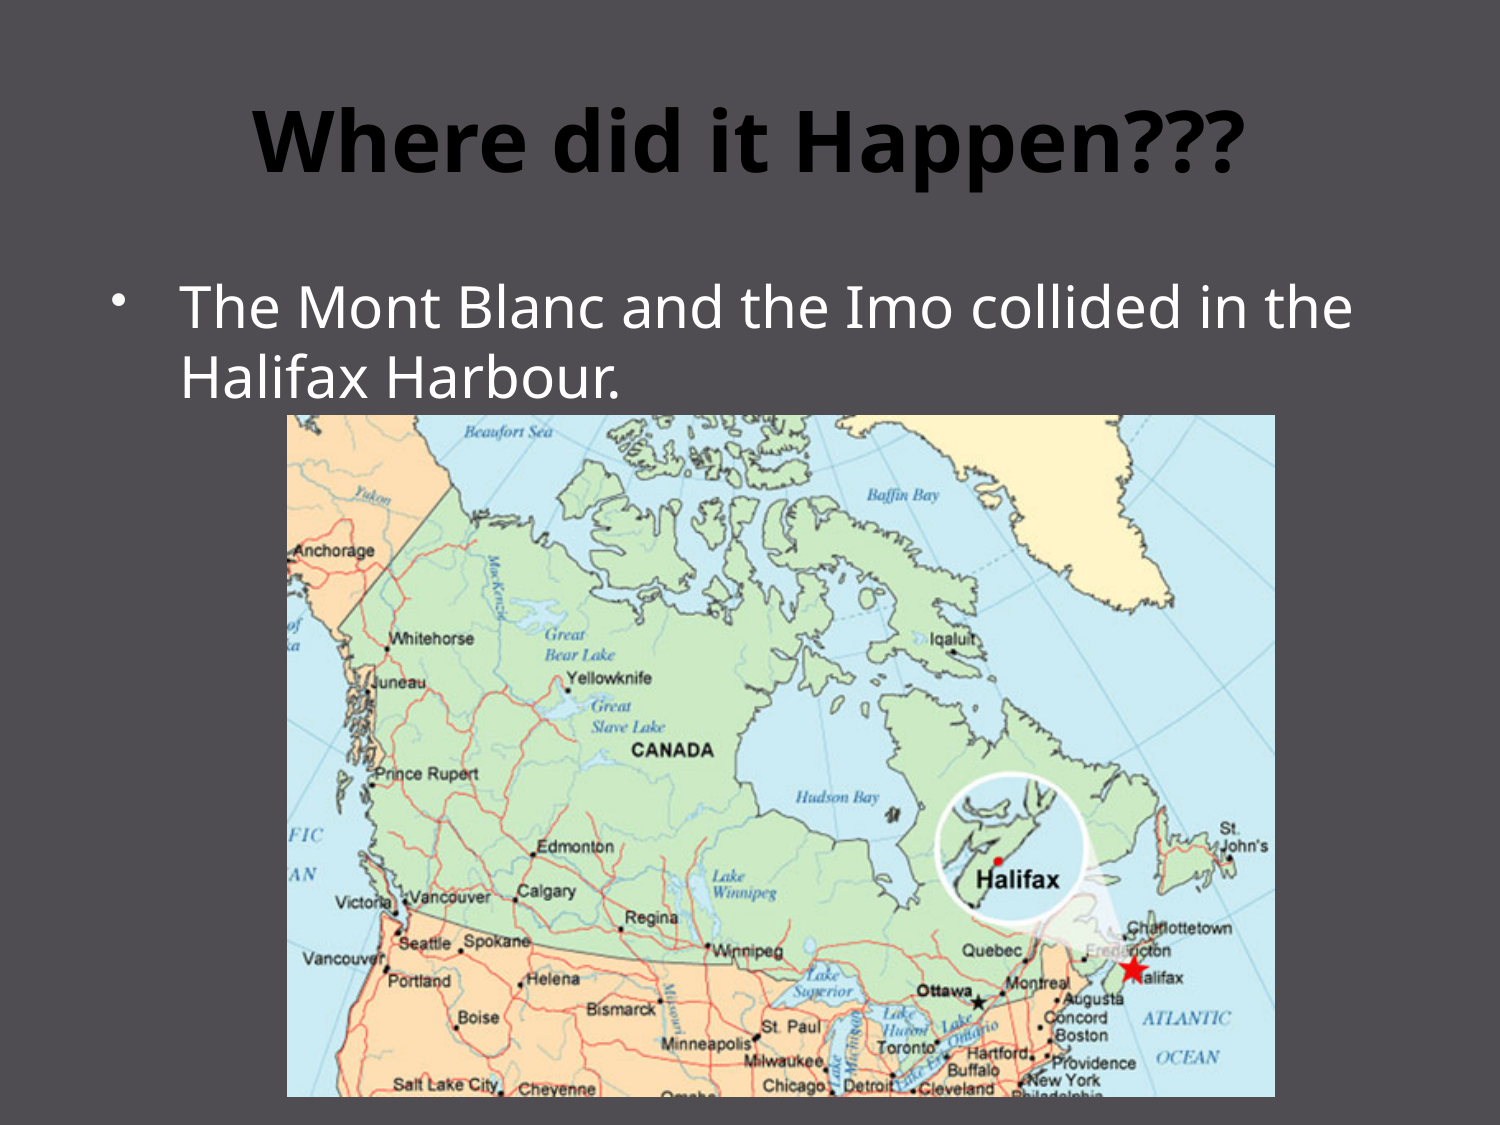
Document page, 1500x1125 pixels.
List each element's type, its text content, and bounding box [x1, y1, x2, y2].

list The Mont Blanc and the Imo collided in the Halifax Harbour. [75, 262, 1425, 1035]
title Where did it Happen??? [75, 45, 1425, 233]
picture [287, 415, 1276, 1098]
